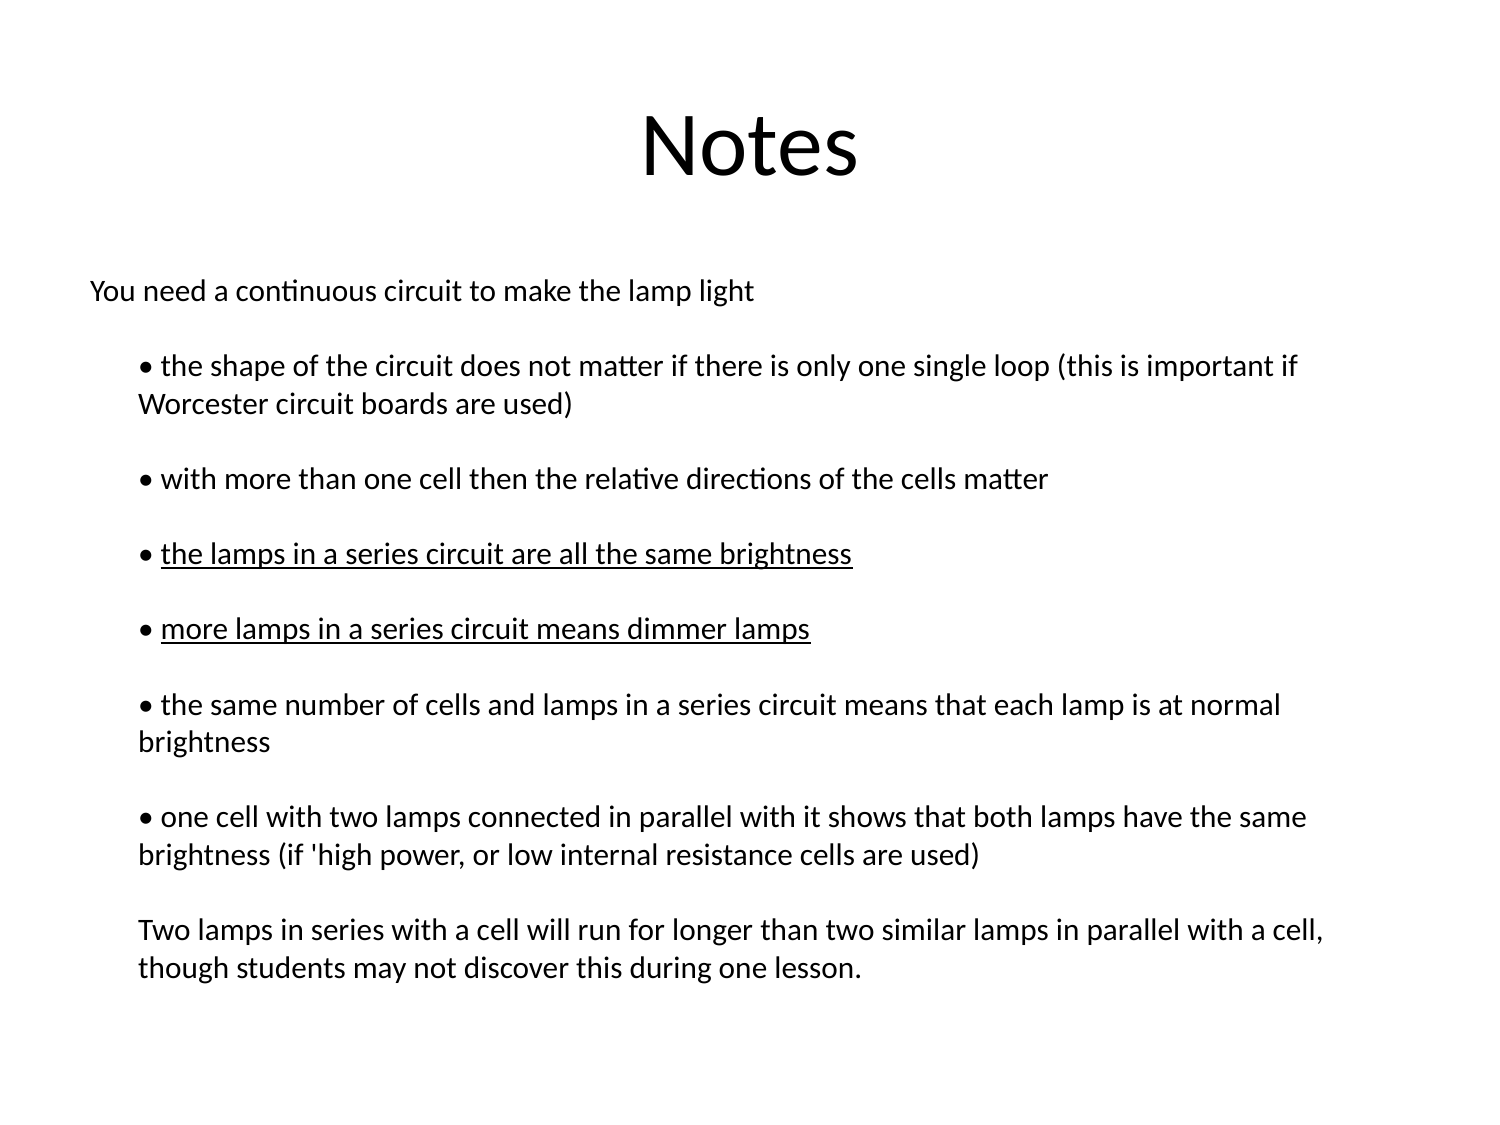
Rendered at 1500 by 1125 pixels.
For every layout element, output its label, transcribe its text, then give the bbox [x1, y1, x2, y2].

list You need a continuous circuit to make the lamp light • the shape of the circuit does not matter if there is only one single loop (this is important if Worcester circuit boards are used) • with more than one cell then the relative directions of the cells matter • the lamps in a series circuit are all the same brightness • more lamps in a series circuit means dimmer lamps • the same number of cells and lamps in a series circuit means that each lamp is at normal brightness • one cell with two lamps connected in parallel with it shows that both lamps have the same brightness (if 'high power, or low internal resistance cells are used) Two lamps in series with a cell will run for longer than two similar lamps in parallel with a cell, though students may not discover this during one lesson. [75, 262, 1425, 1005]
title Notes [75, 45, 1425, 233]
